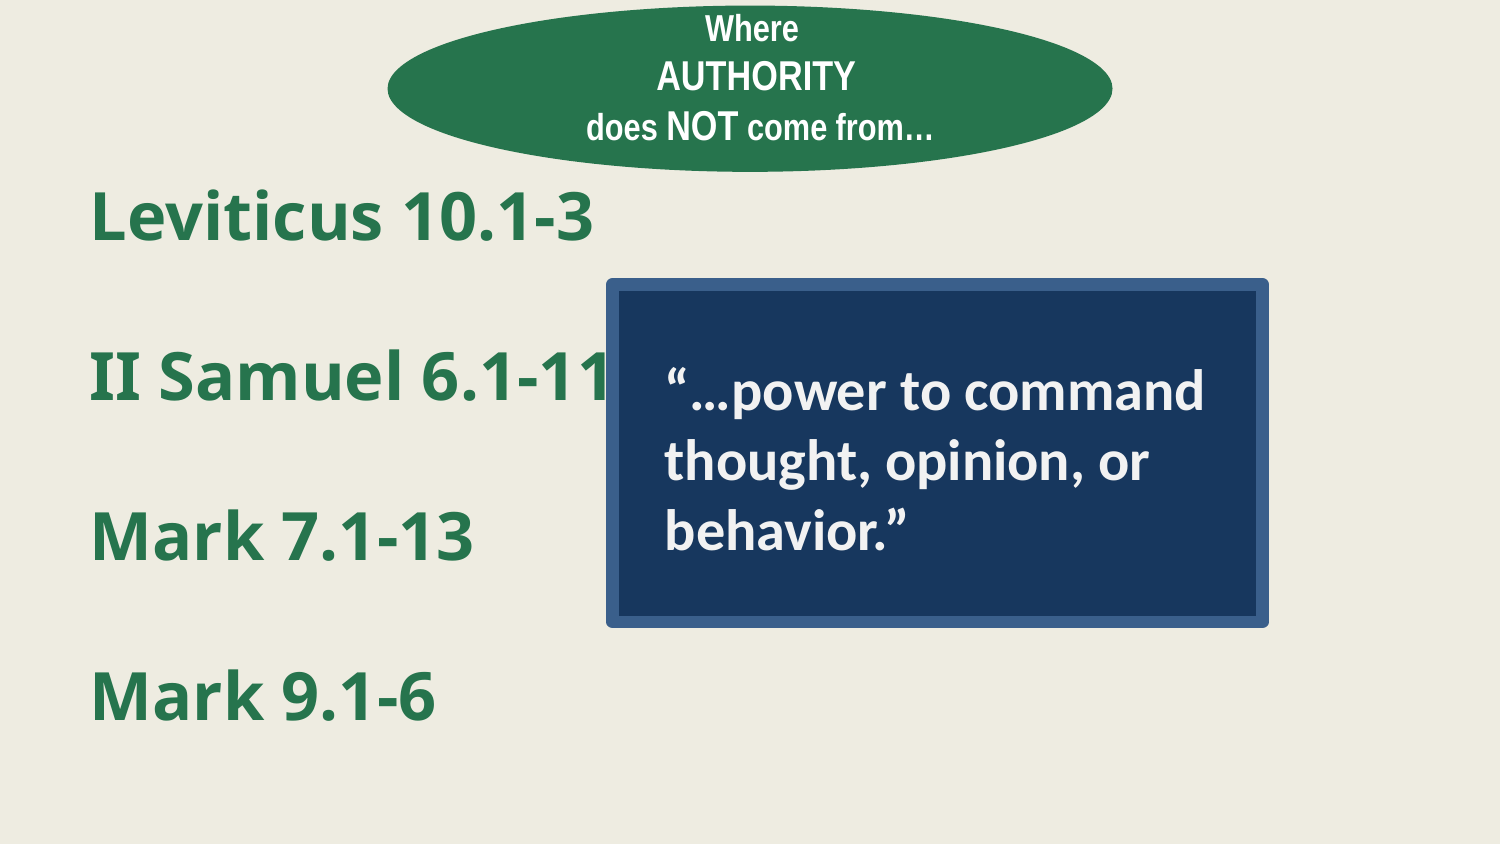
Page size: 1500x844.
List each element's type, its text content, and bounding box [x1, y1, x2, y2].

text_box [530, 157, 970, 174]
text_box Where AUTHORITY does NOT come from… [449, 0, 1063, 157]
text_box [1063, 44, 1115, 133]
text_box [385, 40, 449, 138]
text_box “…power to command thought, opinion, or behavior.” [649, 344, 1238, 570]
text_box Leviticus 10.1-3 II Samuel 6.1-11 Mark 7.1-13 Mark 9.1-6 [75, 166, 938, 741]
text_box [610, 282, 1265, 624]
